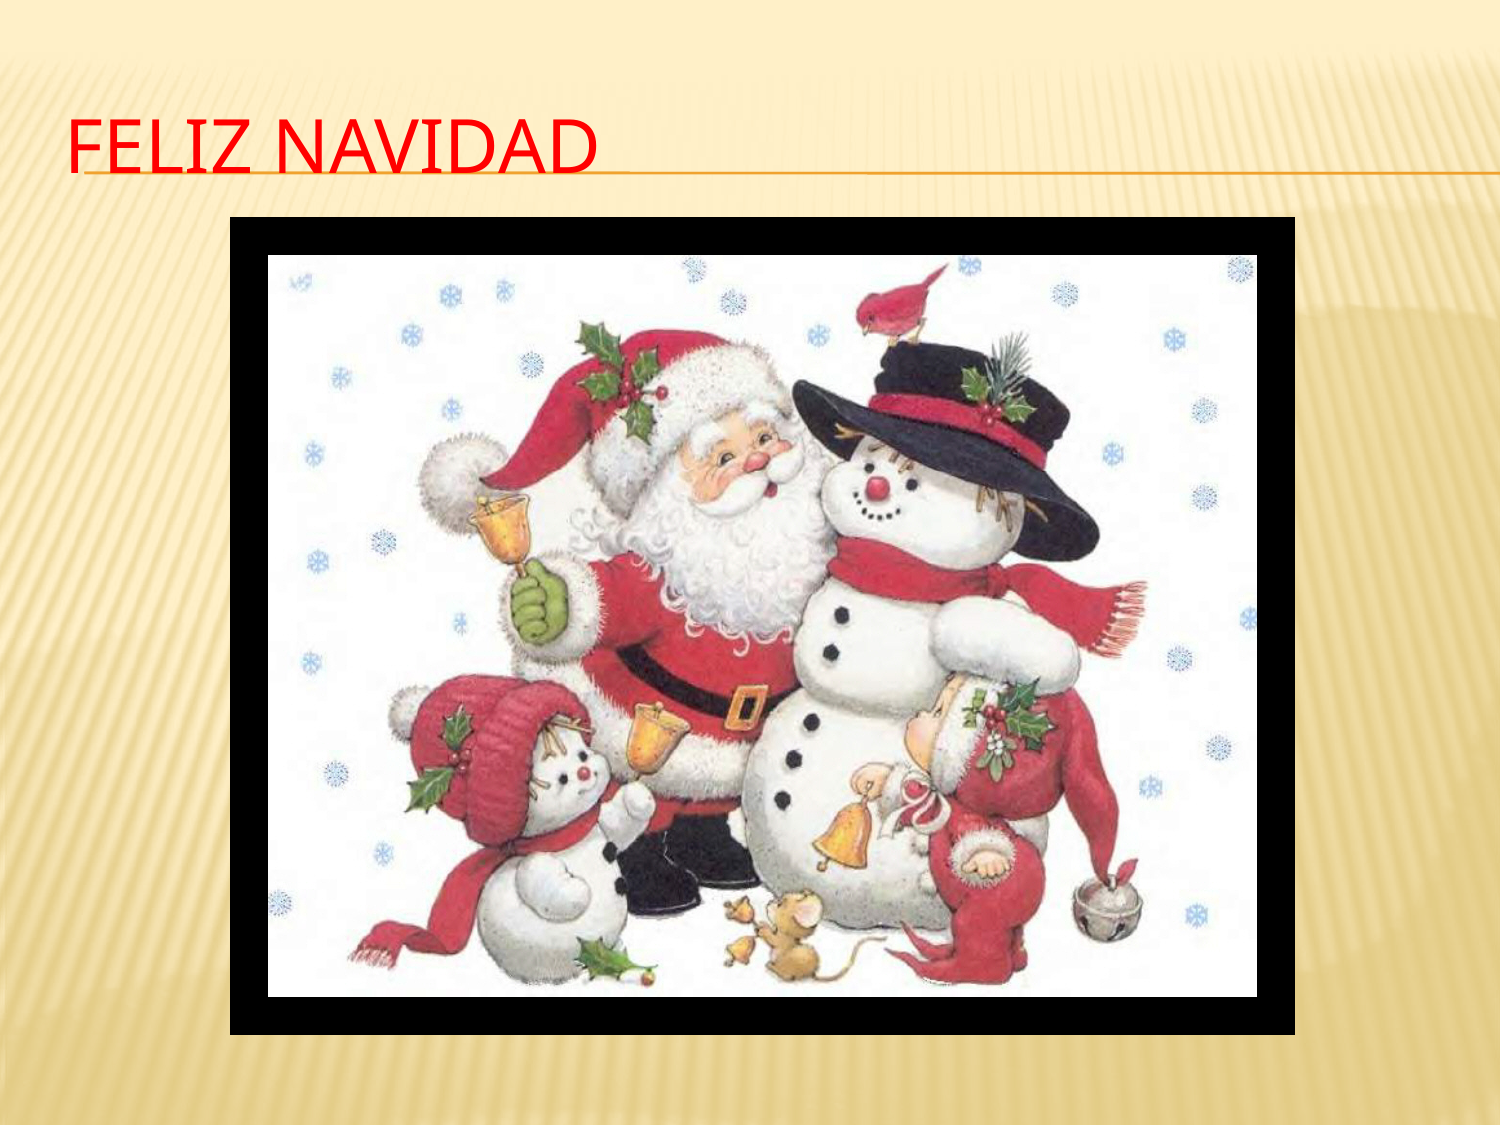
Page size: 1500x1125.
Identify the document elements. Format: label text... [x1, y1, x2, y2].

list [267, 254, 1258, 998]
title FELIZ NAVIDAD [50, 75, 1475, 213]
